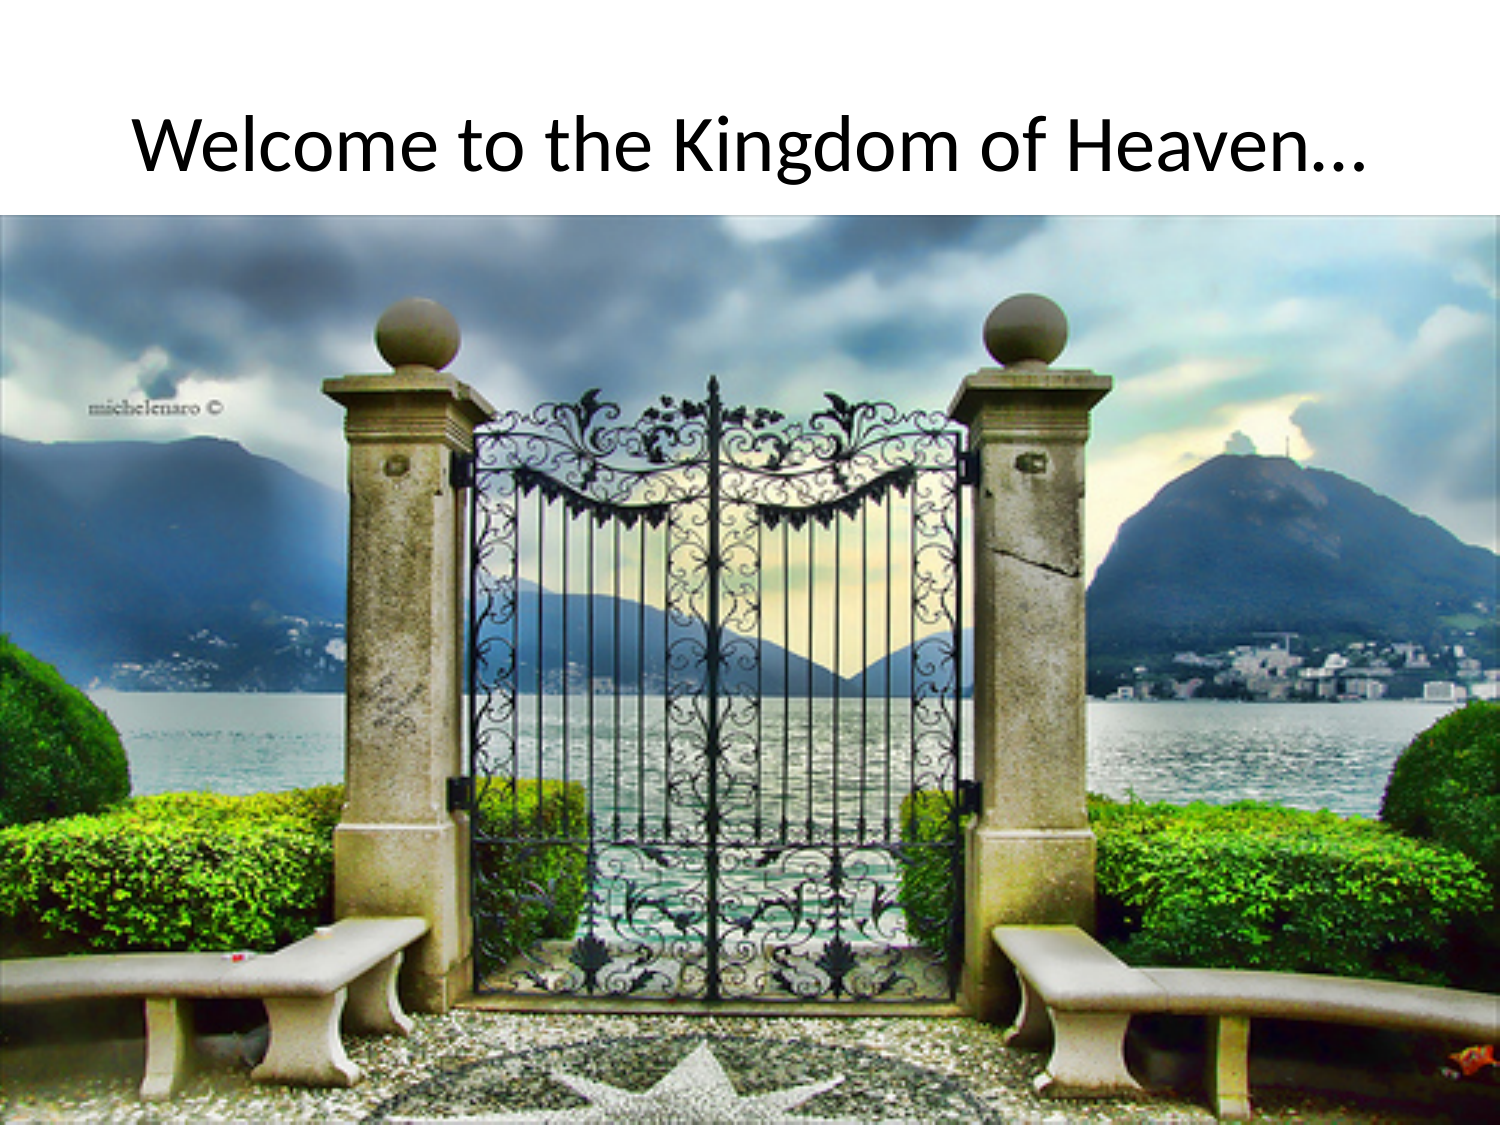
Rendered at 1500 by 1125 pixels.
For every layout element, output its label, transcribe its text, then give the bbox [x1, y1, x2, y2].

title Welcome to the Kingdom of Heaven… [75, 45, 1425, 214]
picture [0, 215, 1500, 1125]
